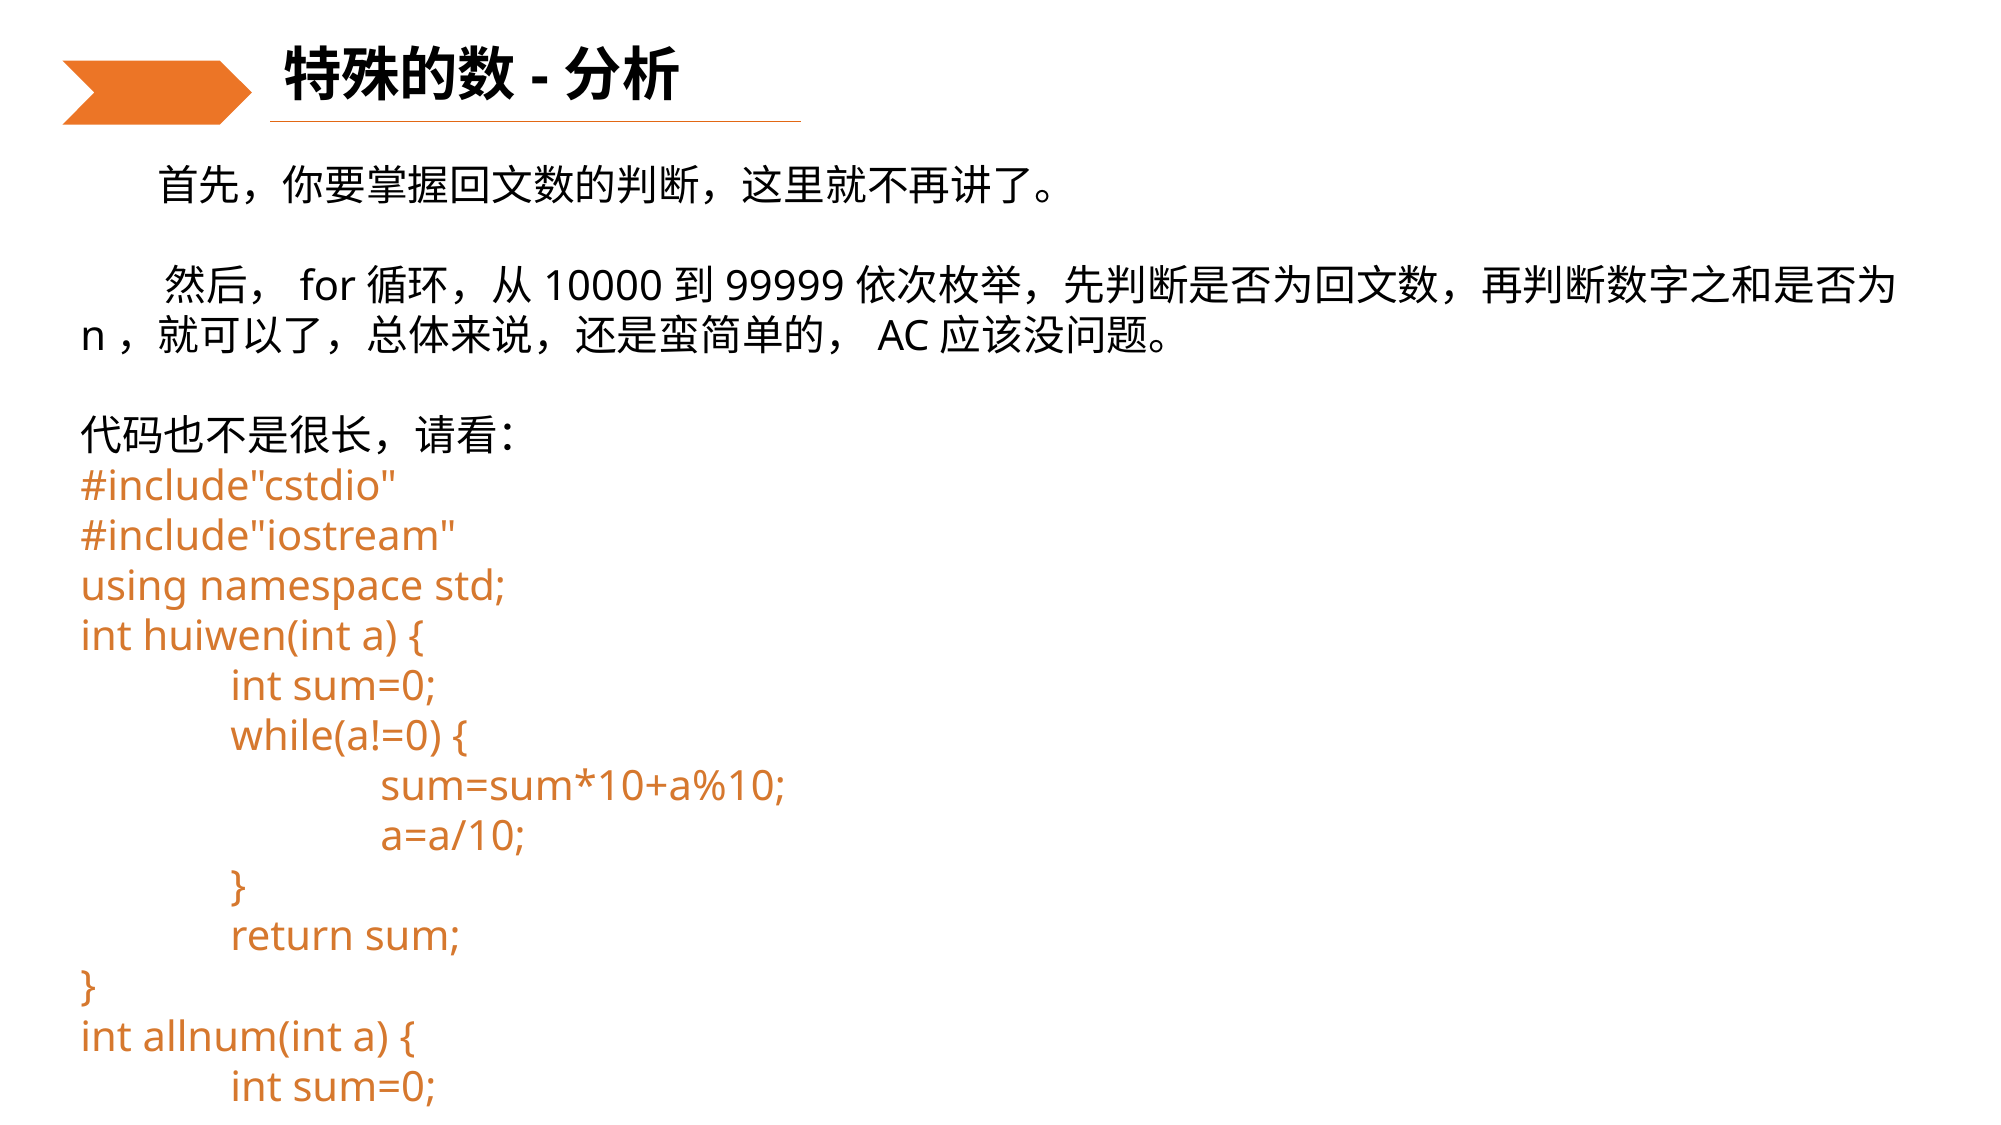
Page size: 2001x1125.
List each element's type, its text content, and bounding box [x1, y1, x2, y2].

text_box 首先，你要掌握回文数的判断，这里就不再讲了。 然后，for循环，从10000到99999依次枚举，先判断是否为回文数，再判断数字之和是否为n，就可以了，总体来说，还是蛮简单的，AC应该没问题。 代码也不是很长，请看： #include"cstdio" #include"iostream" using namespace std; int huiwen(int a) { int sum=0; while(a!=0) { sum=sum*10+a%10; a=a/10; } return sum; } int allnum(int a) { int sum=0; [65, 151, 1944, 1117]
text_box 特殊的数-分析 [268, 29, 696, 115]
